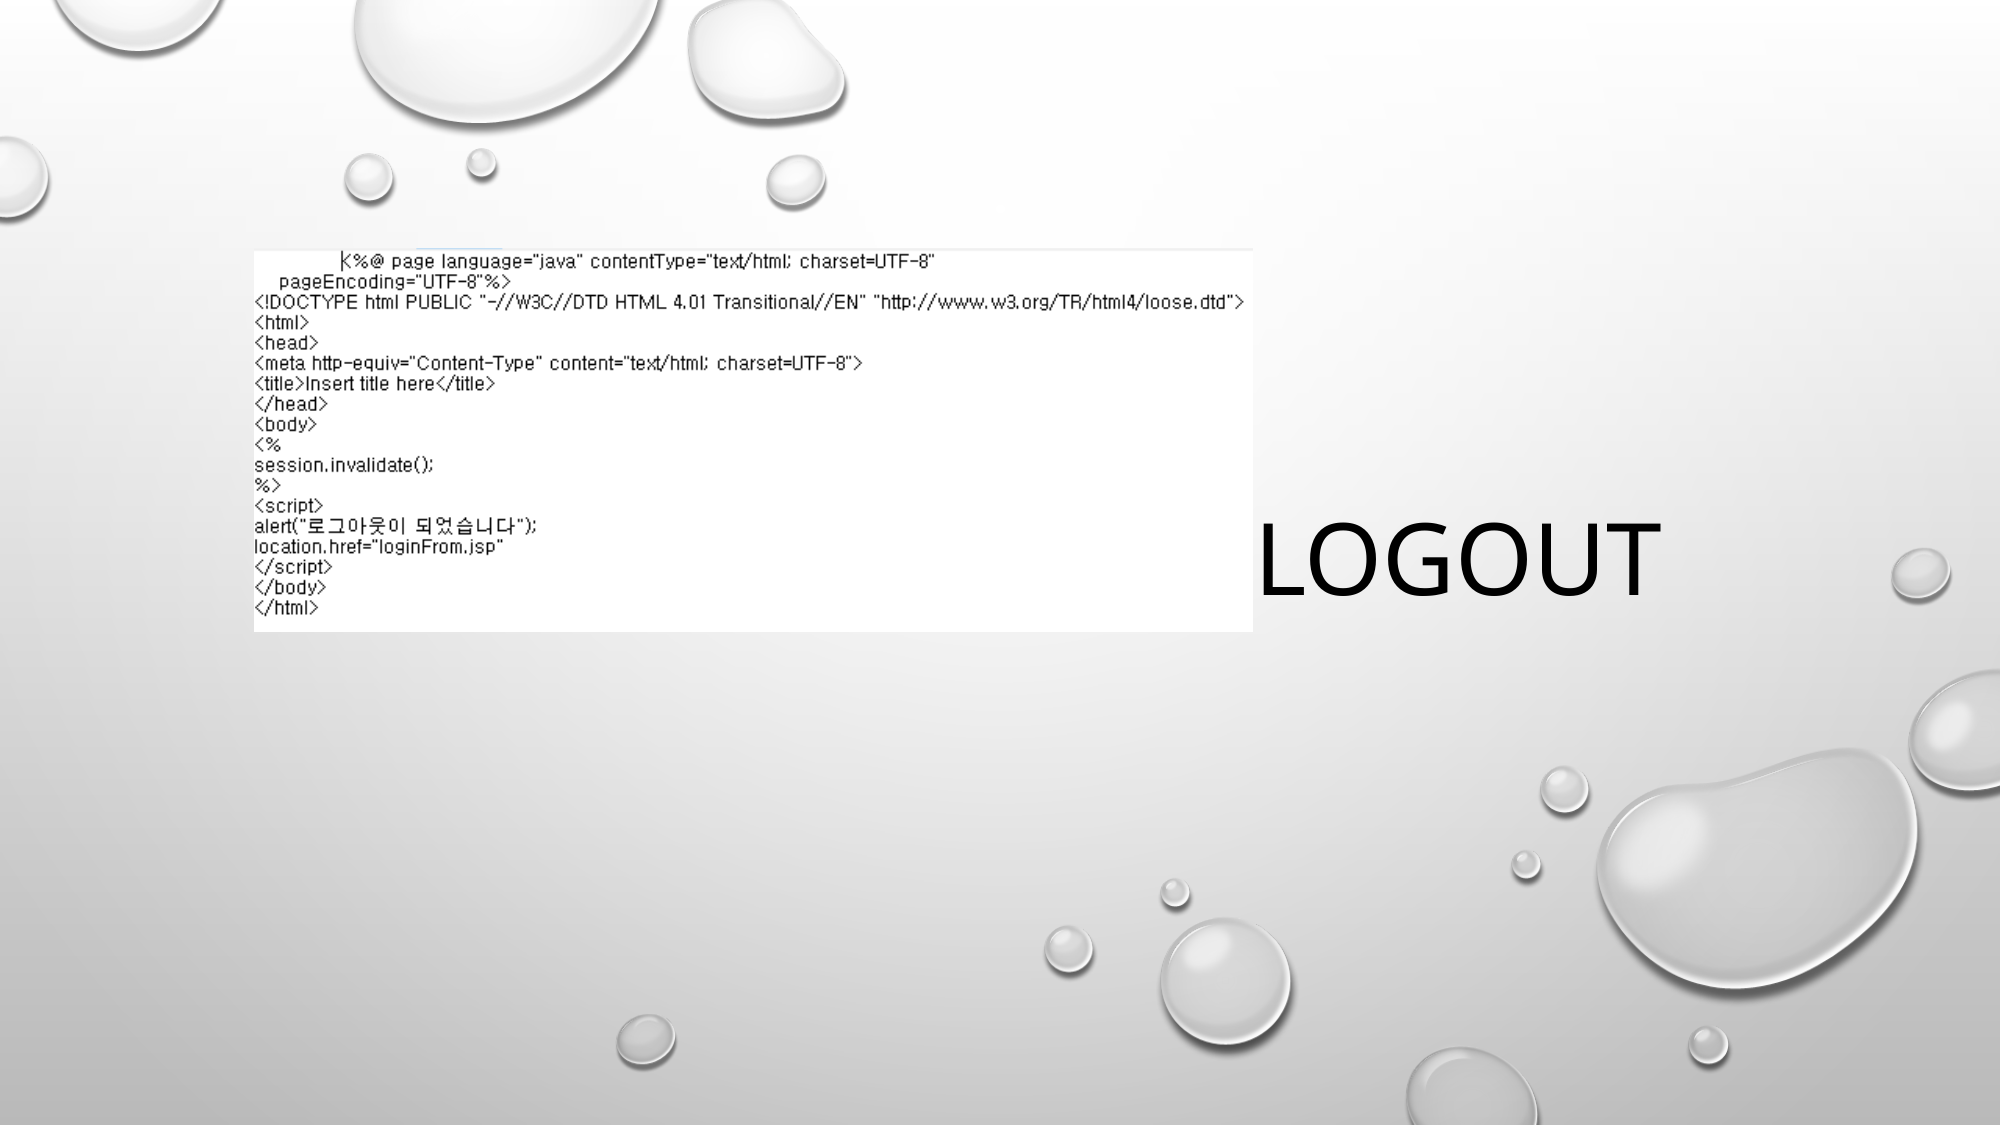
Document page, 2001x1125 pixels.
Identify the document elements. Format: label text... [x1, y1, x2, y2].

picture [0, 0, 2000, 1125]
title logout [1204, 213, 1713, 625]
